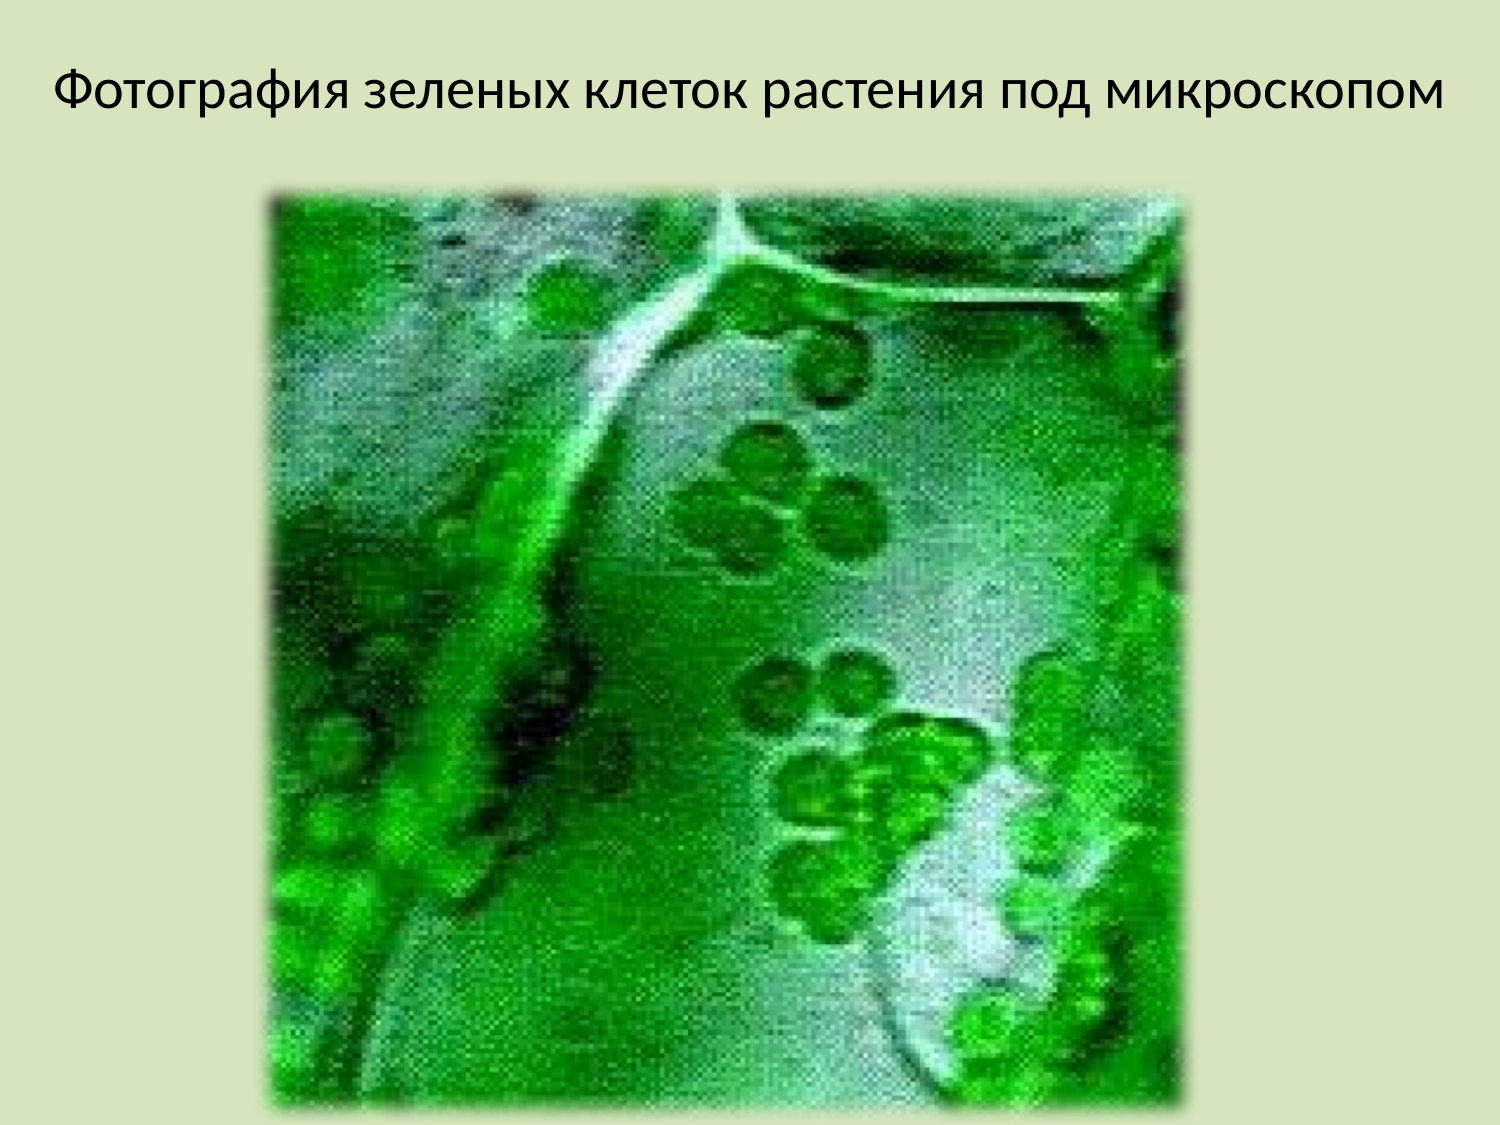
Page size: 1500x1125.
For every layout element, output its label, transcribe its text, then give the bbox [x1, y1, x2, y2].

text_box Фотография зеленых клеток растения под микроскопом [0, 42, 1500, 128]
picture [253, 179, 1200, 1125]
